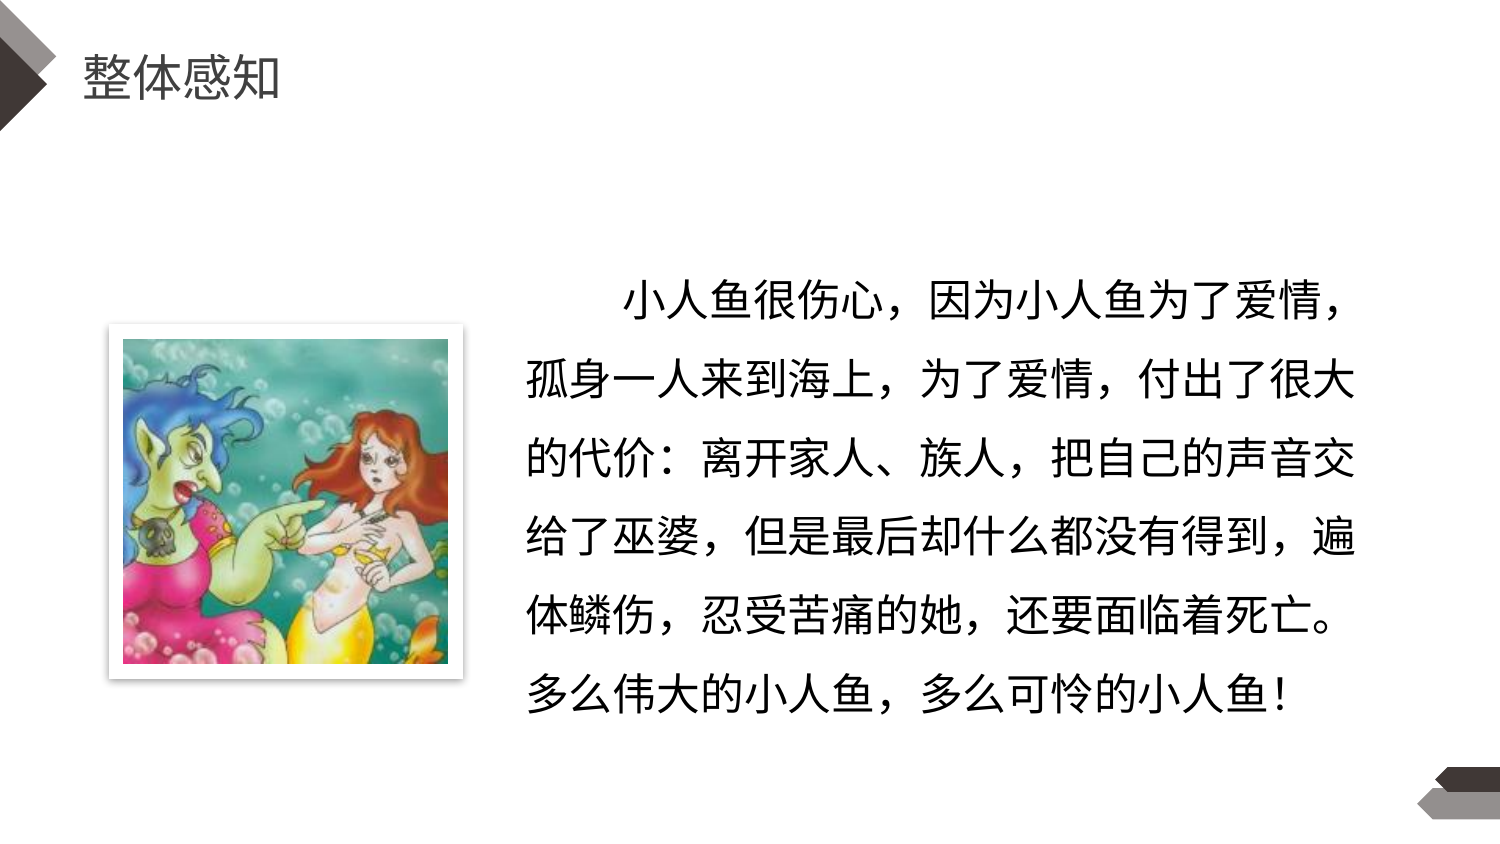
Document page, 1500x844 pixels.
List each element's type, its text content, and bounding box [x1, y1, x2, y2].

text_box 小人鱼很伤心，因为小人鱼为了爱情，孤身一人来到海上，为了爱情，付出了很大的代价：离开家人、族人，把自己的声音交给了巫婆，但是最后却什么都没有得到，遍体鳞伤，忍受苦痛的她，还要面临着死亡。多么伟大的小人鱼，多么可怜的小人鱼！ [514, 241, 1406, 725]
text_box 整体感知 [71, 40, 579, 113]
picture [123, 339, 449, 664]
